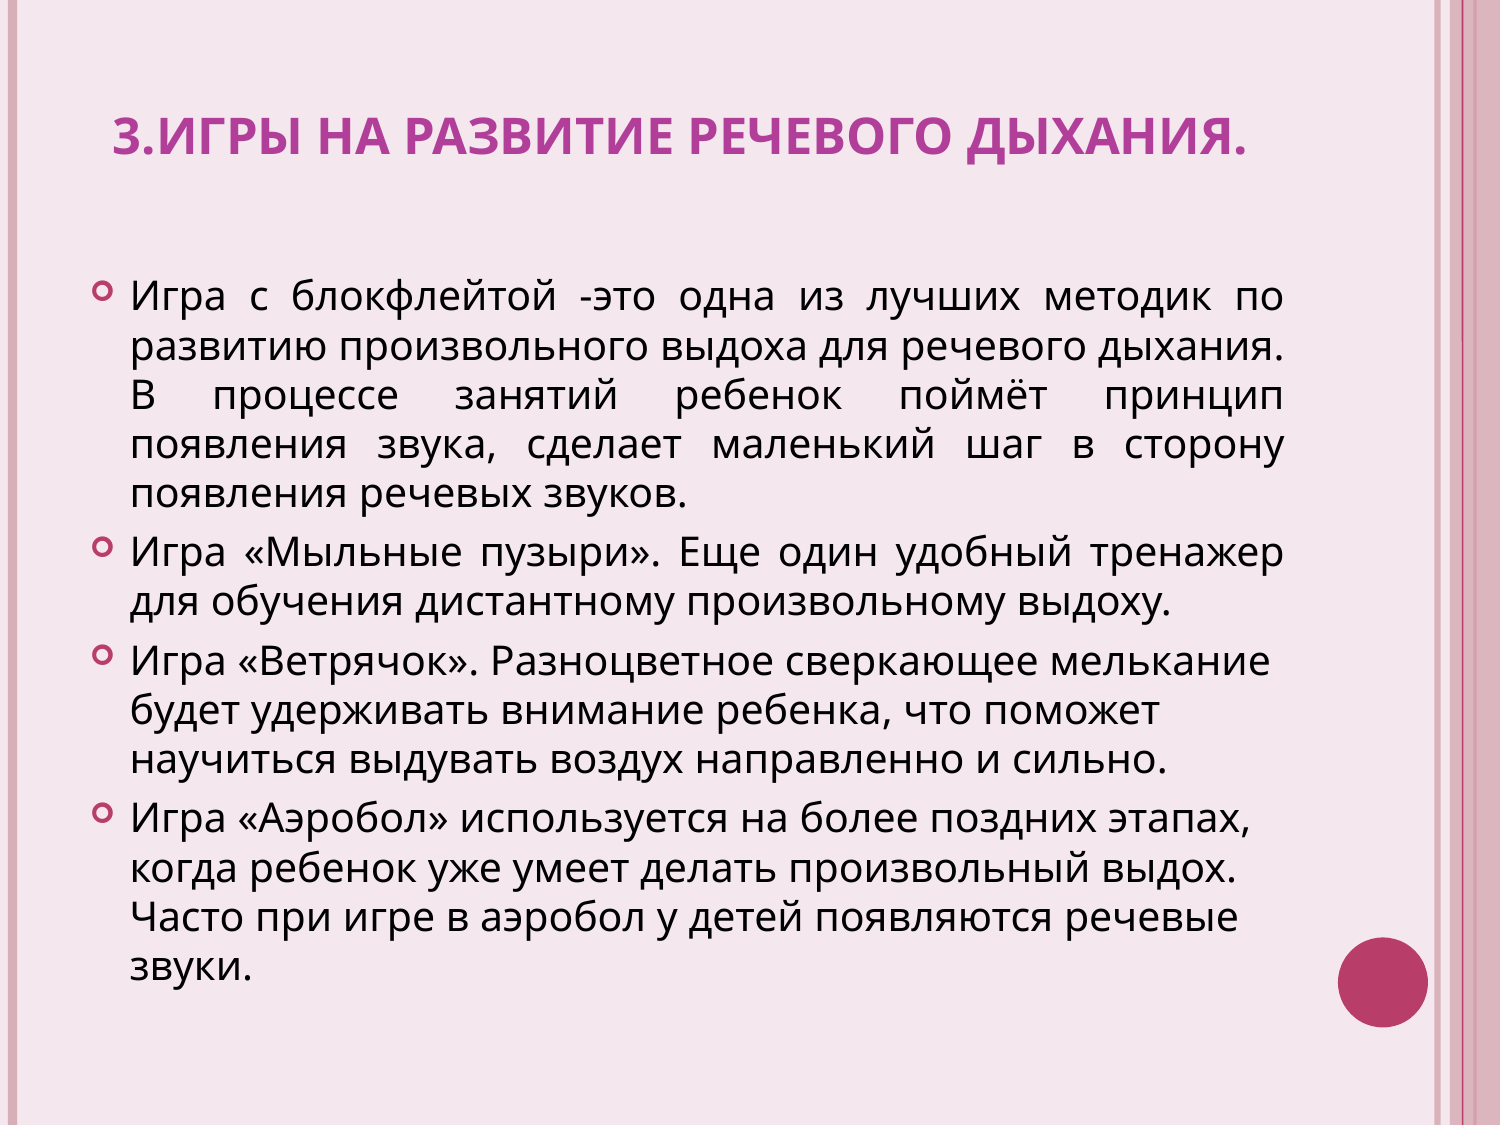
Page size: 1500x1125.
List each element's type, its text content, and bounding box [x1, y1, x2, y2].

title 3.Игры на развитие речевого дыхания. [75, 45, 1300, 233]
list Игра с блокфлейтой -это одна из лучших методик по развитию произвольного выдоха для речевого дыхания. В процессе занятий ребенок поймёт принцип появления звука, сделает маленький шаг в сторону появления речевых звуков. Игра «Мыльные пузыри». Еще один удобный тренажер для обучения дистантному произвольному выдоху. Игра «Ветрячок». Разноцветное сверкающее мелькание будет удерживать внимание ребенка, что поможет научиться выдувать воздух направленно и сильно. Игра «Аэробол» используется на более поздних этапах, когда ребенок уже умеет делать произвольный выдох. Часто при игре в аэробол у детей появляются речевые звуки. [75, 262, 1300, 1062]
